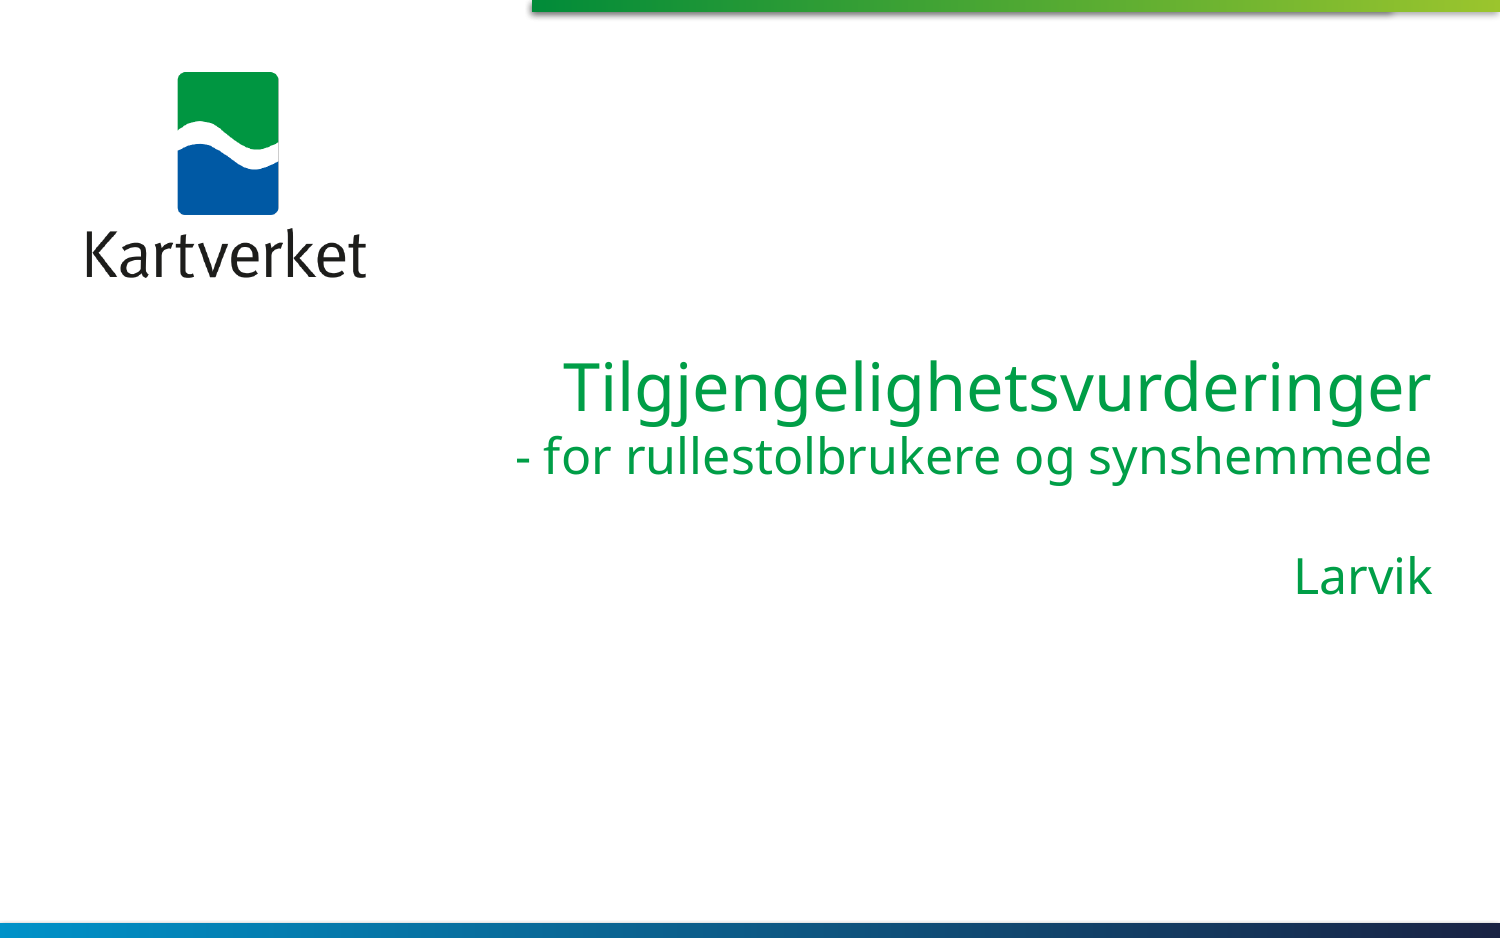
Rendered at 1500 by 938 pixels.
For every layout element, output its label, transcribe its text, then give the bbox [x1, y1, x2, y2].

text_box Tilgjengelighetsvurderinger - for rullestolbrukere og synshemmede Larvik [66, 337, 1449, 613]
